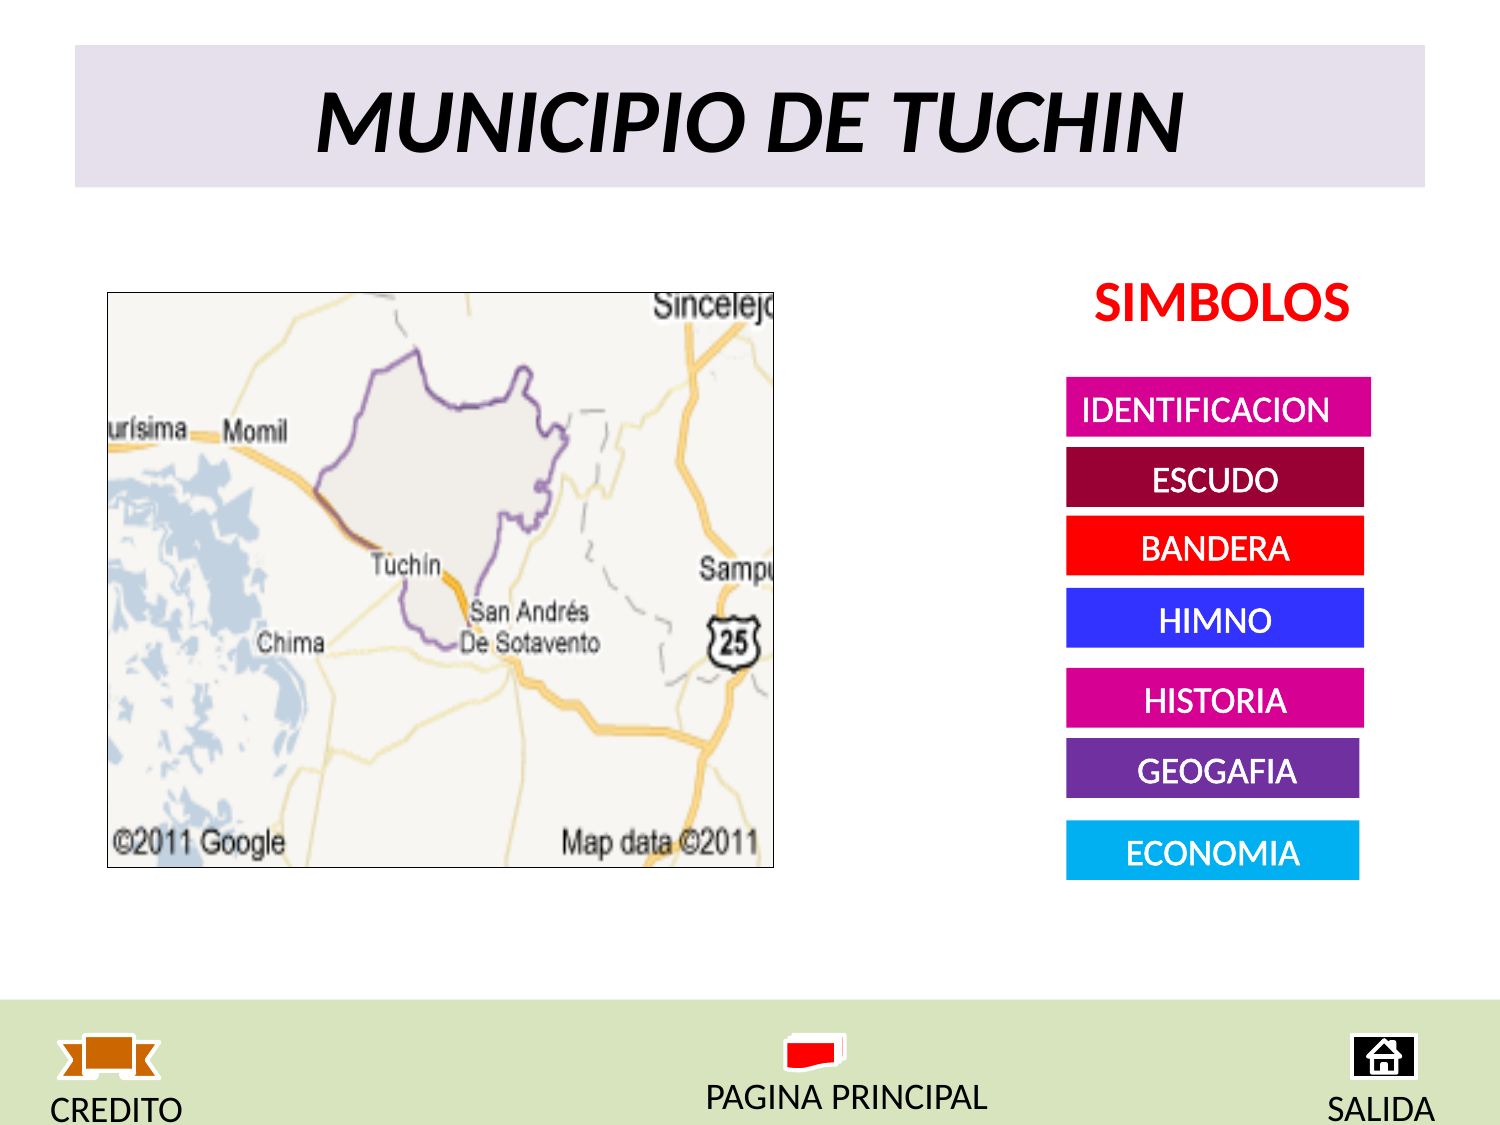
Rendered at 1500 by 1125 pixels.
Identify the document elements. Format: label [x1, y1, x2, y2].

text_box [1066, 820, 1360, 880]
text_box [1066, 376, 1372, 437]
picture [107, 292, 774, 868]
title [75, 45, 1425, 188]
text_box [1066, 667, 1365, 728]
text_box [1066, 515, 1365, 576]
text_box [1066, 447, 1365, 507]
text_box [1066, 587, 1365, 648]
text_box [986, 255, 1459, 350]
text_box [1066, 738, 1360, 798]
text_box [0, 997, 1500, 1125]
